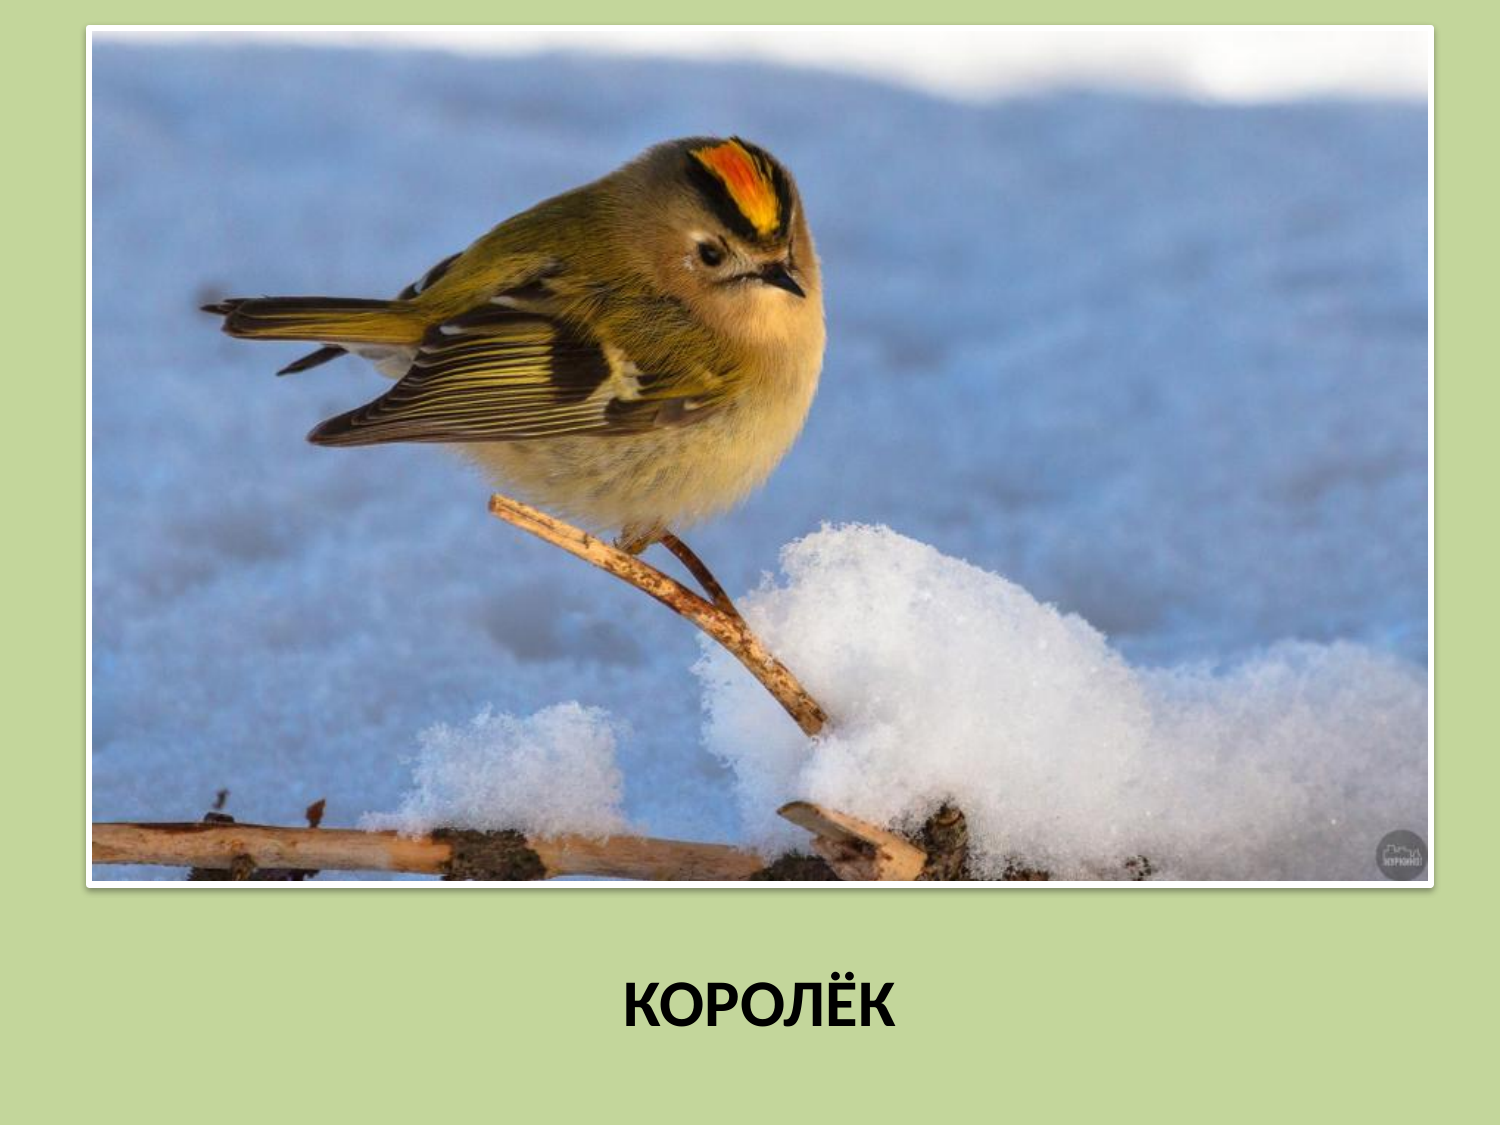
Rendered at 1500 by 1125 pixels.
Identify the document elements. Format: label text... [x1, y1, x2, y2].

text_box КОРОЛЁК [608, 952, 911, 1047]
picture [91, 30, 1428, 882]
